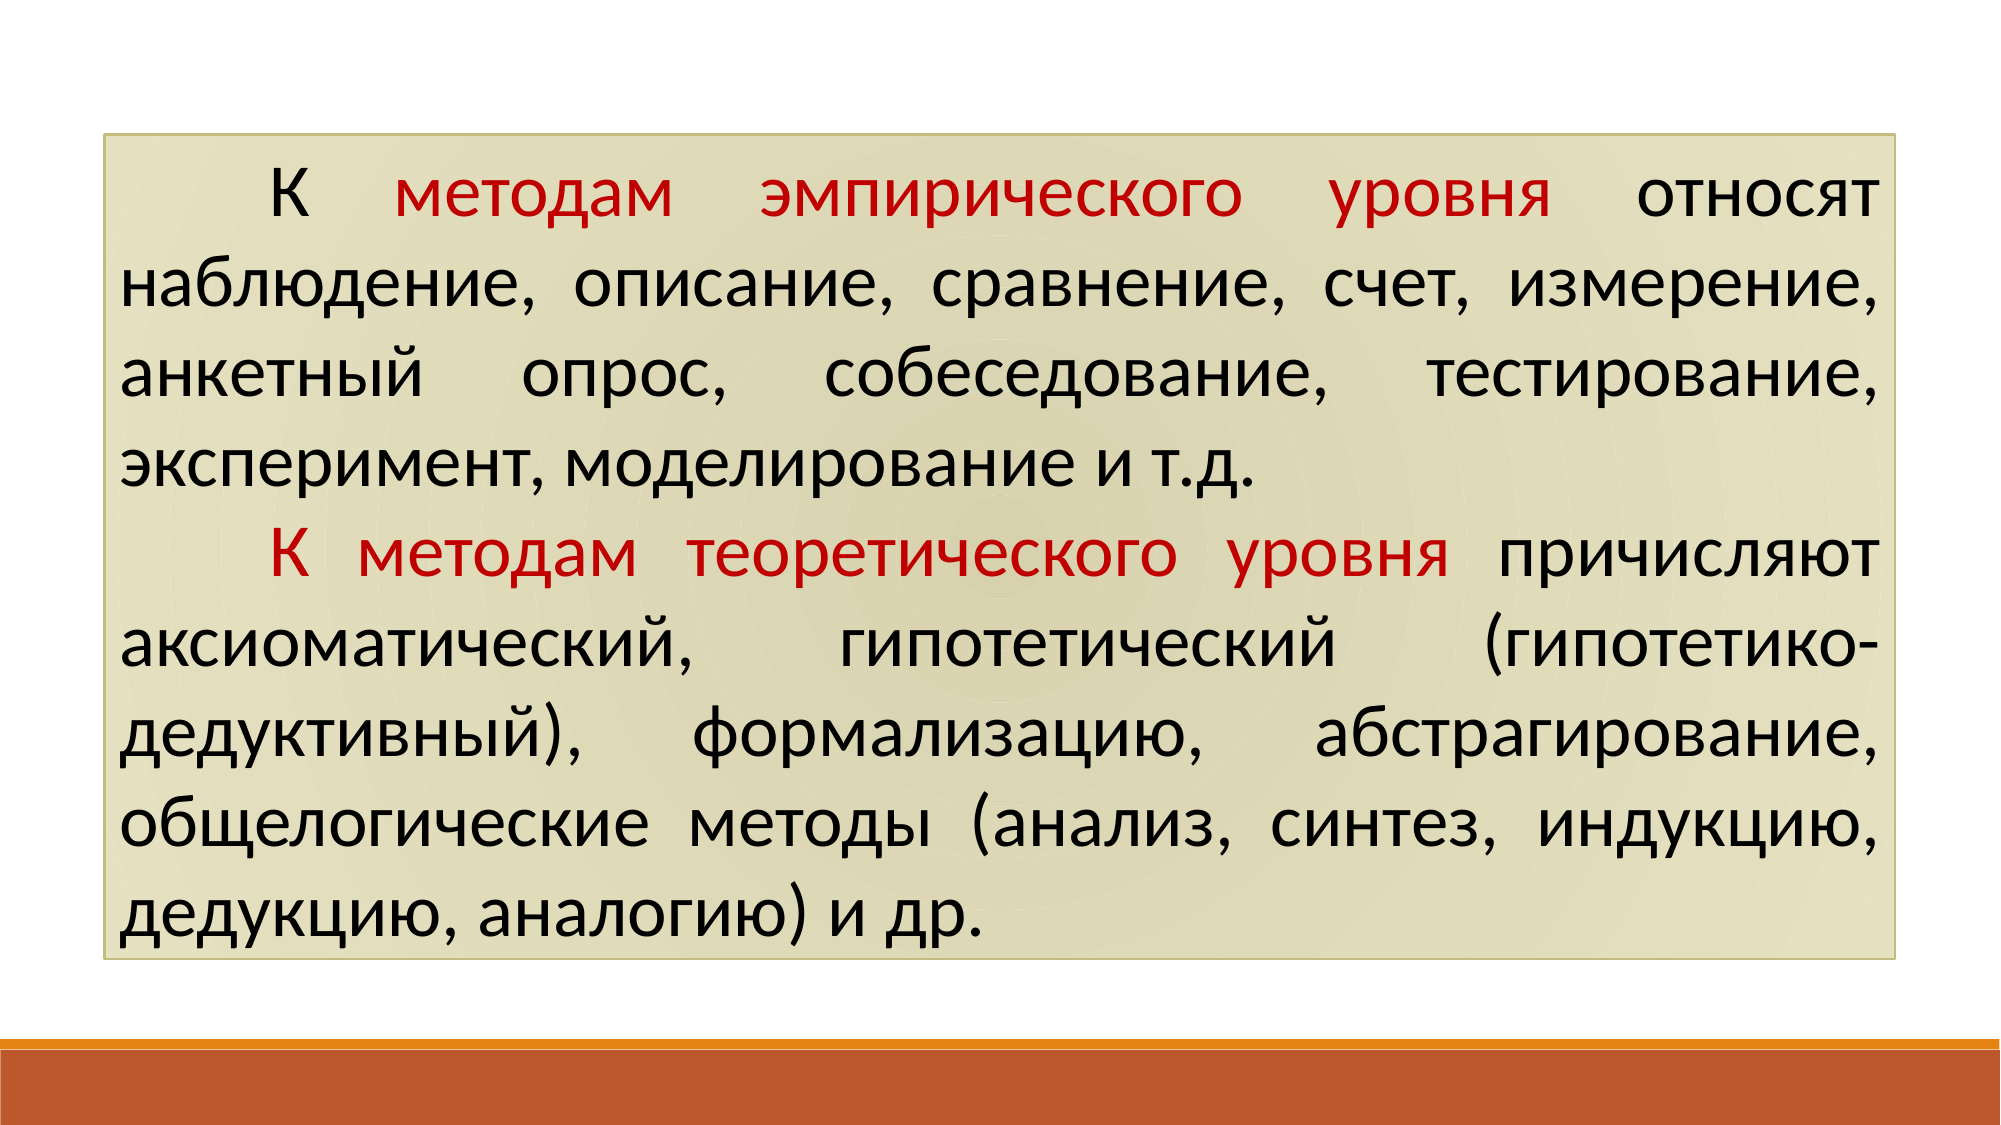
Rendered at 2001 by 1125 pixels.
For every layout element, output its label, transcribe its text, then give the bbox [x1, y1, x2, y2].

text_box К методам эмпирического уровня относят наблюдение, описание, сравнение, счет, измерение, анкетный опрос, собеседование, тестирование, эксперимент, моделирование и т.д. К методам теоретического уровня причисляют аксиоматический, гипотетический (гипотетико-дедуктивный), формализацию, абстрагирование, общелогические методы (анализ, синтез, индукцию, дедукцию, аналогию) и др. [103, 133, 1896, 960]
